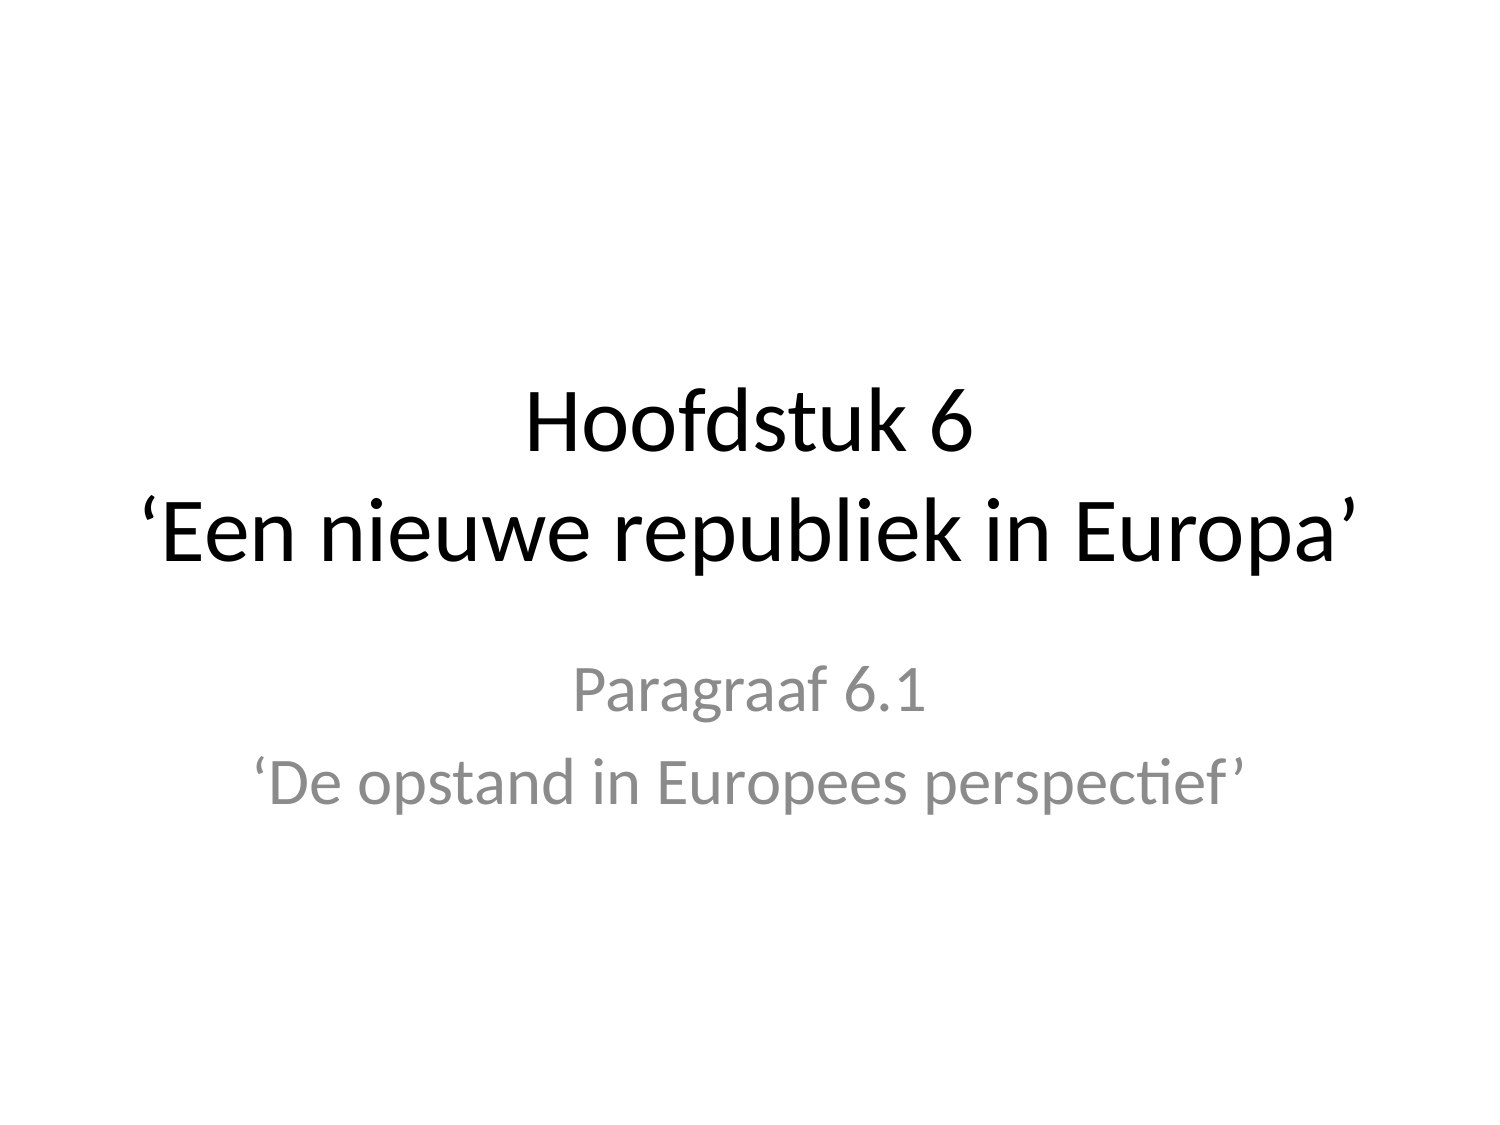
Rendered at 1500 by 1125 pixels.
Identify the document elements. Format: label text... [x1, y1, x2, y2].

title Hoofdstuk 6 ‘Een nieuwe republiek in Europa’ [112, 349, 1388, 591]
subtitle Paragraaf 6.1 ‘De opstand in Europees perspectief’ [225, 637, 1275, 925]
